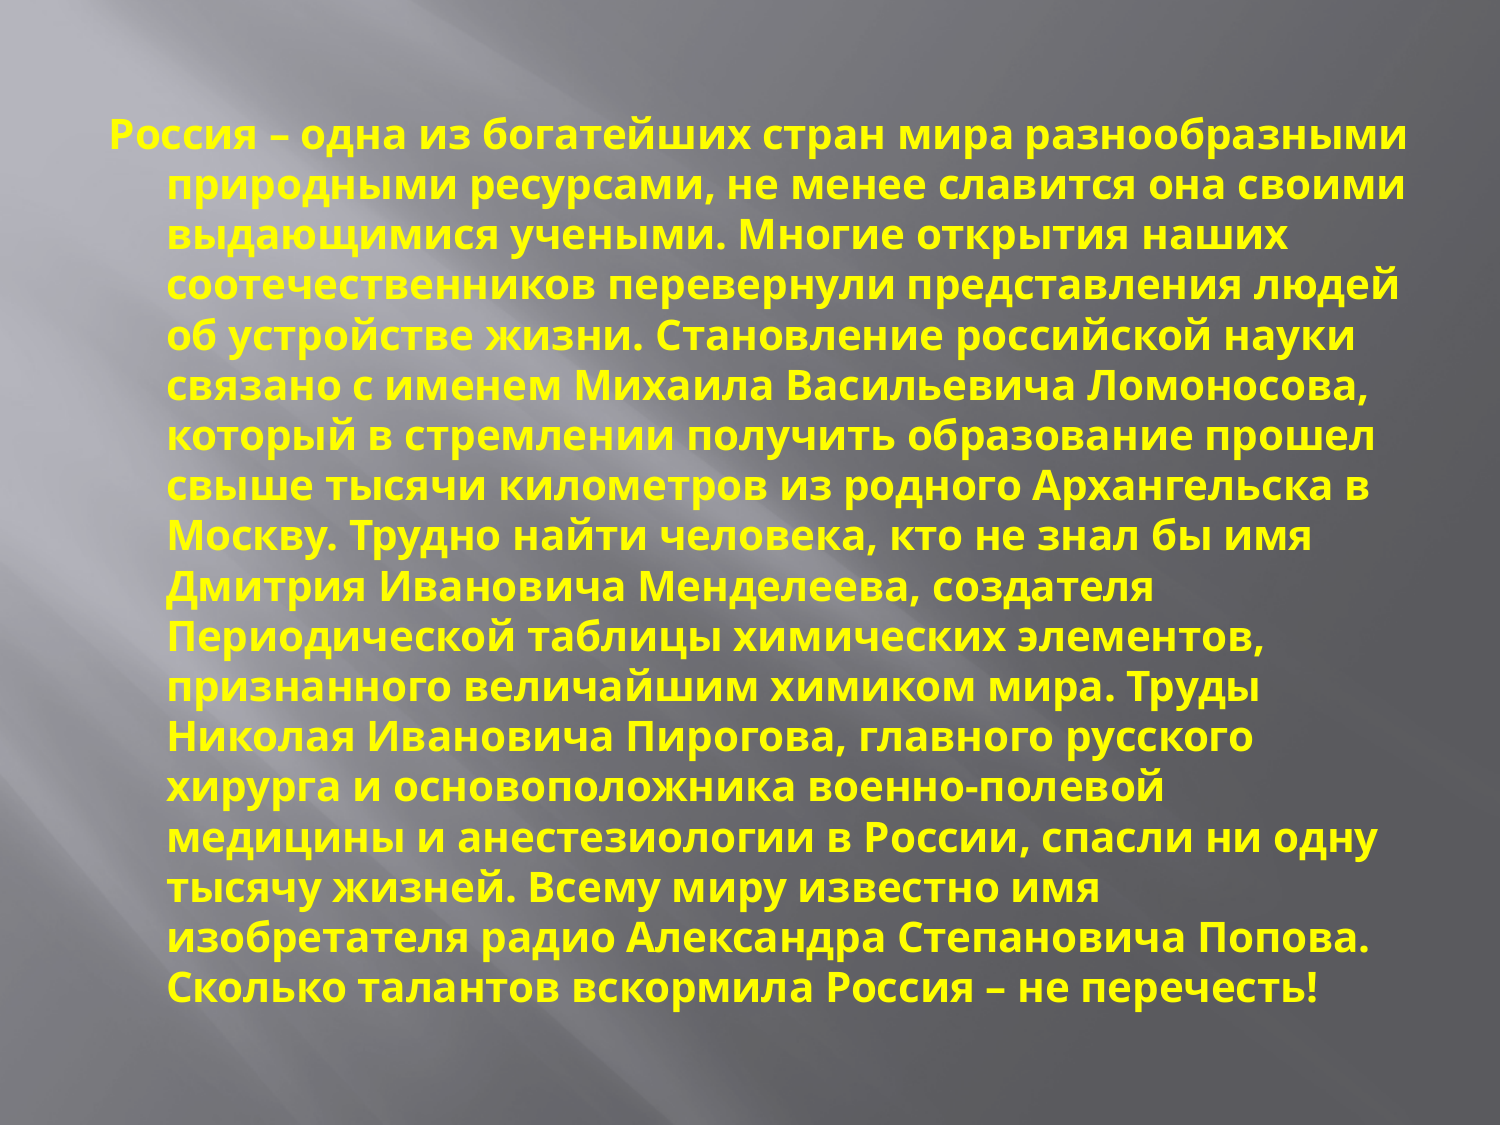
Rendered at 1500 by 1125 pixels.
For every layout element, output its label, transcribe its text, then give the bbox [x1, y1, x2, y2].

list Россия – одна из богатейших стран мира разнообразными природными ресурсами, не менее славится она своими выдающимися учеными. Многие открытия наших соотечественников перевернули представления людей об устройстве жизни. Становление российской науки связано с именем Михаила Васильевича Ломоносова, который в стремлении получить образование прошел свыше тысячи километров из родного Архангельска в Москву. Трудно найти человека, кто не знал бы имя Дмитрия Ивановича Менделеева, создателя Периодической таблицы химических элементов, признанного величайшим химиком мира. Труды Николая Ивановича Пирогова, главного русского хирурга и основоположника военно-полевой медицины и анестезиологии в России, спасли ни одну тысячу жизней. Всему миру известно имя изобретателя радио Александра Степановича Попова. Сколько талантов вскормила Россия – не перечесть! [75, 99, 1425, 1035]
